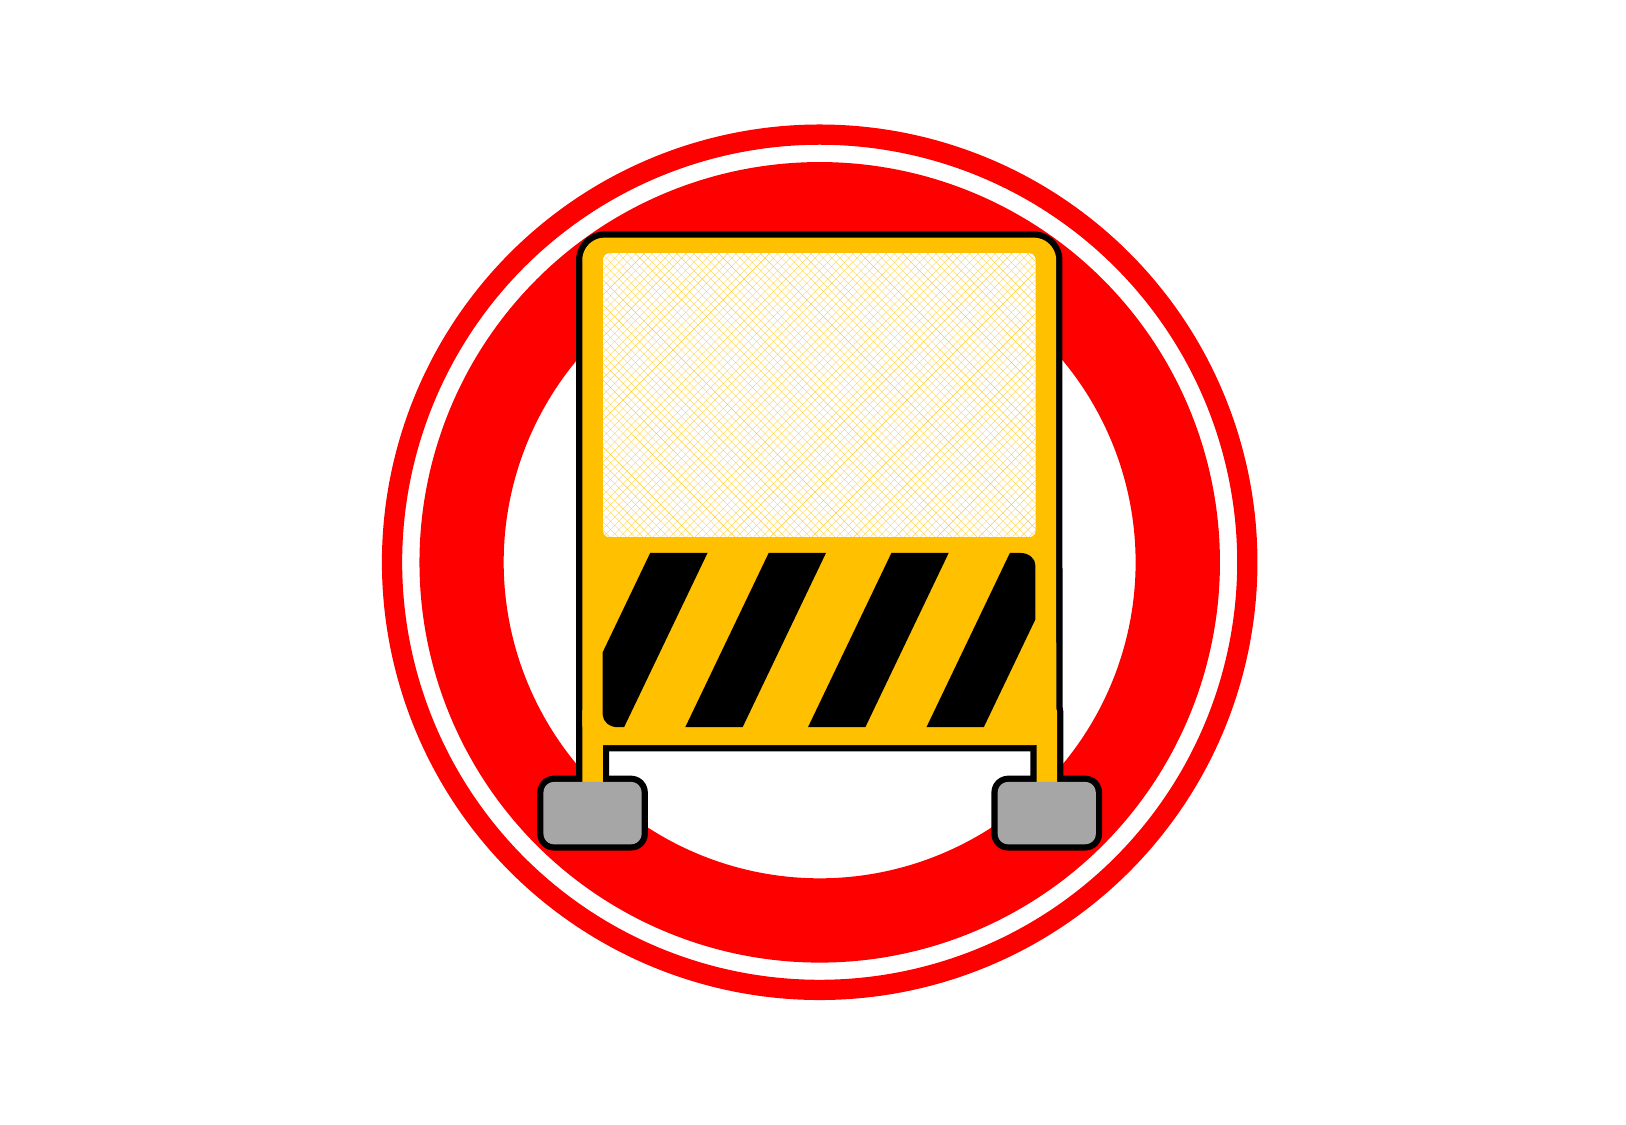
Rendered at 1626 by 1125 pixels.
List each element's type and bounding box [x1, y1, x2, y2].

text_box [381, 124, 1258, 1001]
